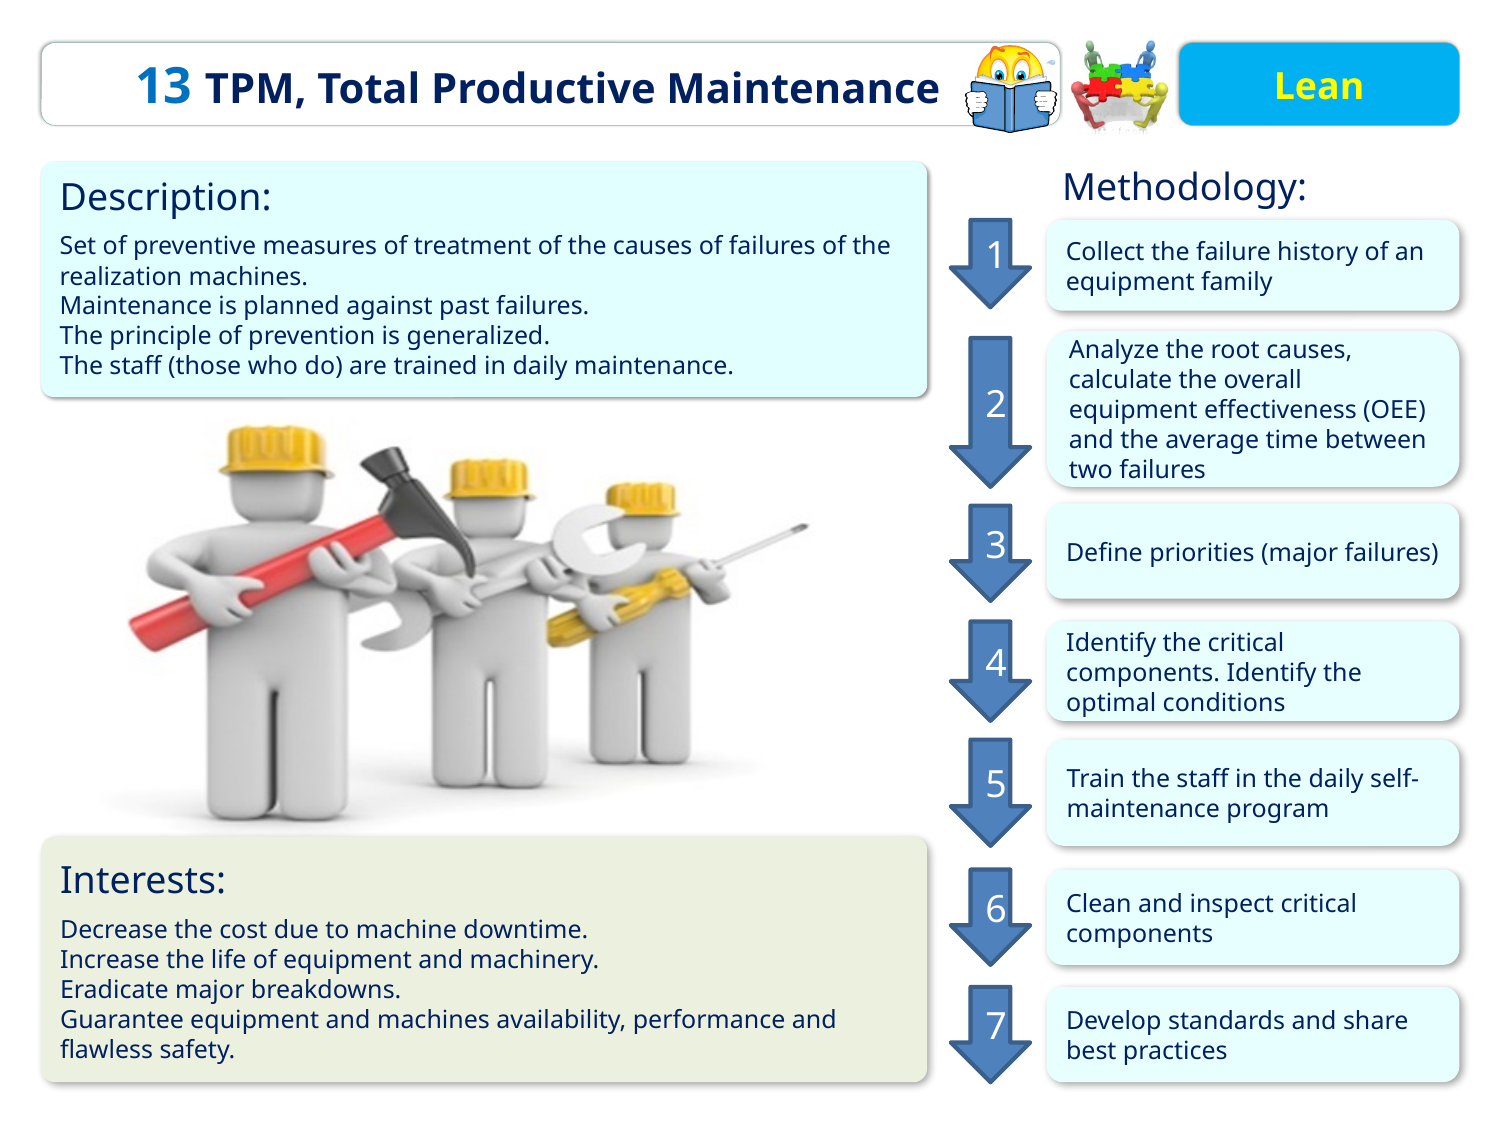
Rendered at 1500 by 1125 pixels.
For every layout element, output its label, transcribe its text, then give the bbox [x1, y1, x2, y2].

text_box 7 [948, 984, 1033, 1085]
text_box Description: Set of preventive measures of treatment of the causes of failures of the realization machines. Maintenance is planned against past failures. The principle of prevention is generalized. The staff (those who do) are trained in daily maintenance. [39, 159, 930, 400]
text_box Train the staff in the daily self-maintenance program [1044, 737, 1462, 849]
text_box 5 [948, 737, 1033, 849]
text_box Identify the critical components. Identify the optimal conditions [1044, 619, 1462, 723]
text_box Develop standards and share best practices [1044, 984, 1462, 1085]
picture [100, 400, 835, 847]
text_box 6 [948, 867, 1033, 967]
text_box Analyze the root causes, calculate the overall equipment effectiveness (OEE) and the average time between two failures [1044, 328, 1462, 489]
picture [964, 44, 1058, 134]
text_box Clean and inspect critical components [1044, 867, 1462, 967]
picture [1063, 30, 1175, 143]
text_box 13 TPM, Total Productive Maintenance [39, 40, 1055, 128]
text_box Methodology: [1044, 153, 1460, 217]
text_box Lean [1181, 40, 1462, 128]
text_box 4 [948, 619, 1033, 723]
text_box 2 [948, 335, 1033, 489]
text_box 3 [948, 503, 1033, 604]
text_box Interests: Decrease the cost due to machine downtime. Increase the life of equipment and machinery. Eradicate major breakdowns. Guarantee equipment and machines availability, performance and flawless safety. [39, 834, 930, 1085]
text_box Define priorities (major failures) [1044, 501, 1462, 601]
text_box 1 [948, 217, 1033, 310]
text_box Collect the failure history of an equipment family [1044, 217, 1462, 313]
